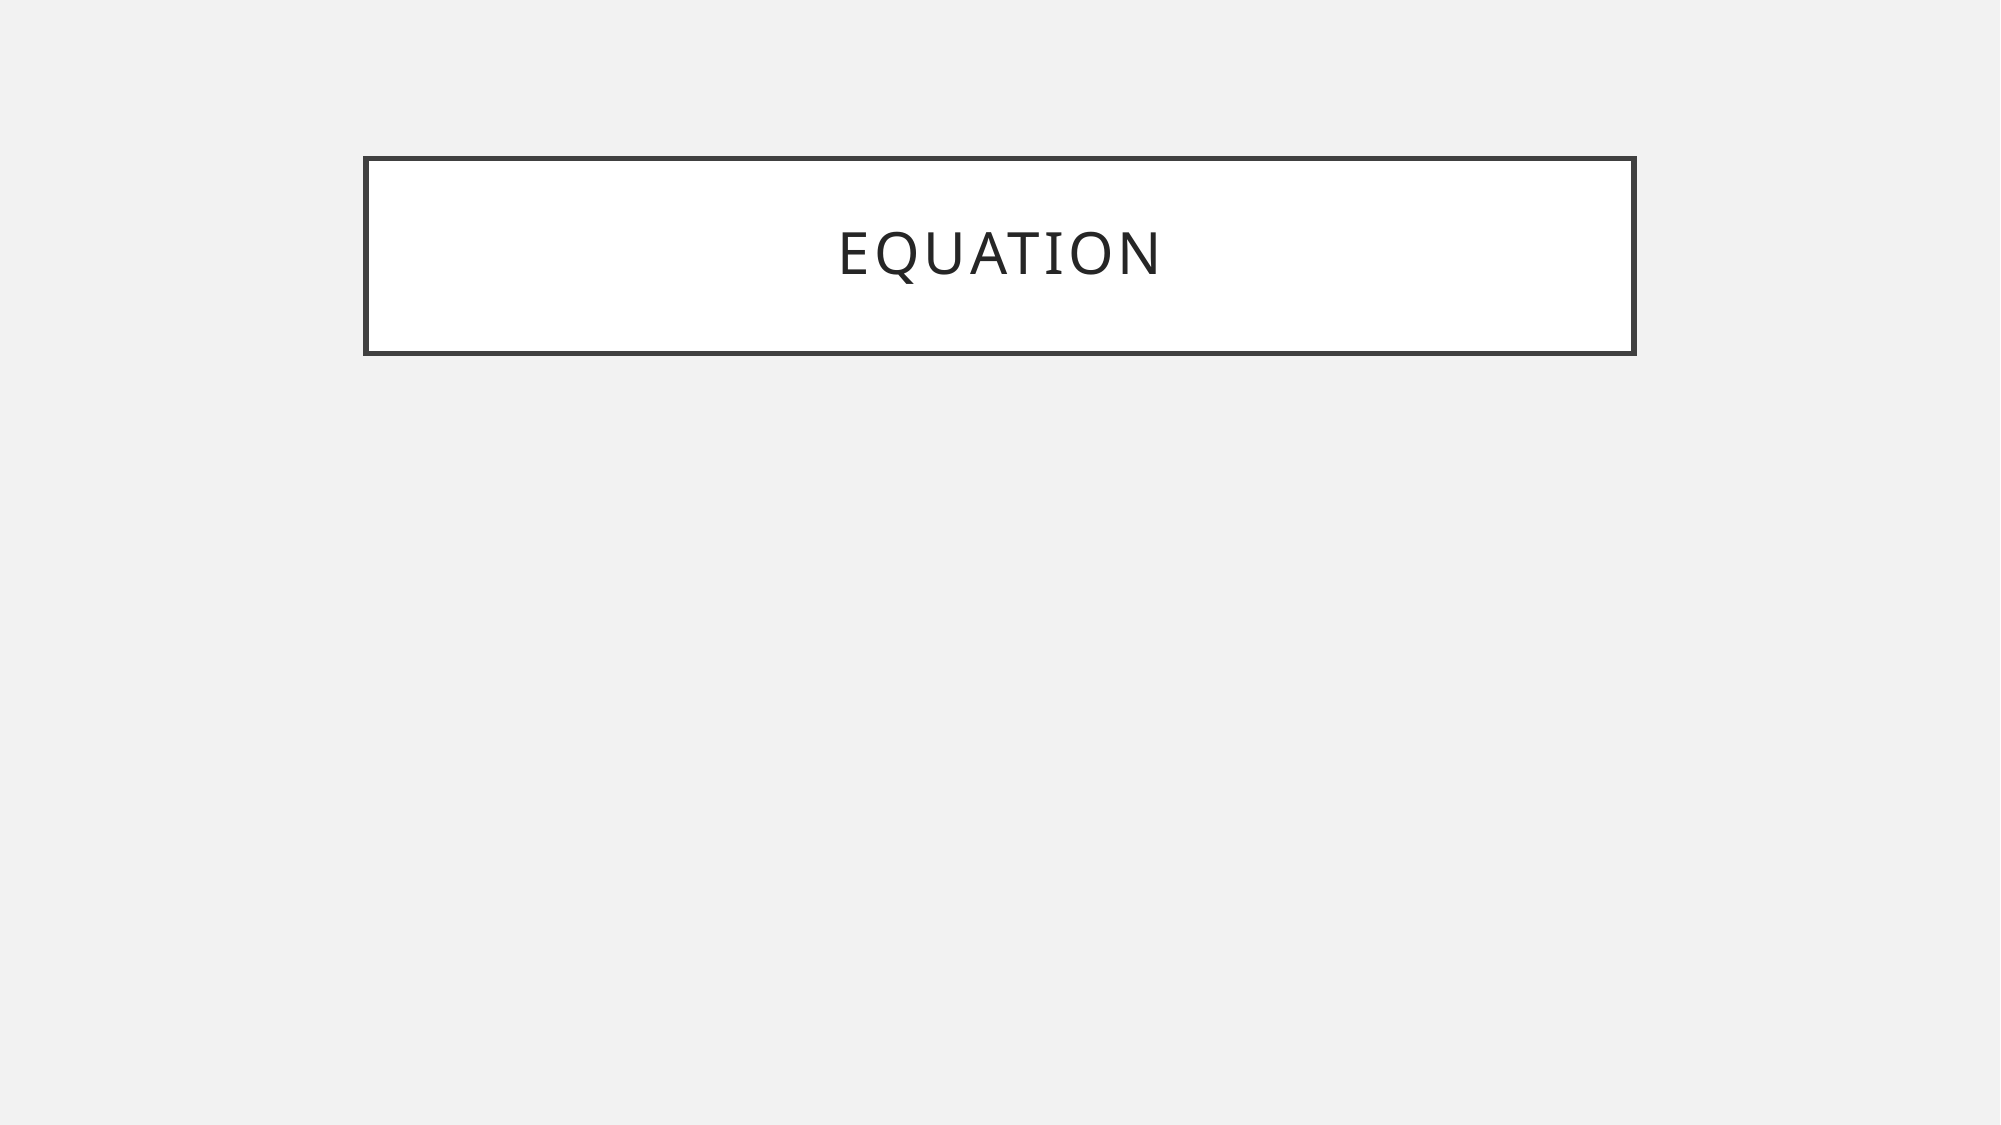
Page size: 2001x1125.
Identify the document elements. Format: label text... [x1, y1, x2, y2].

title equation [363, 156, 1637, 356]
